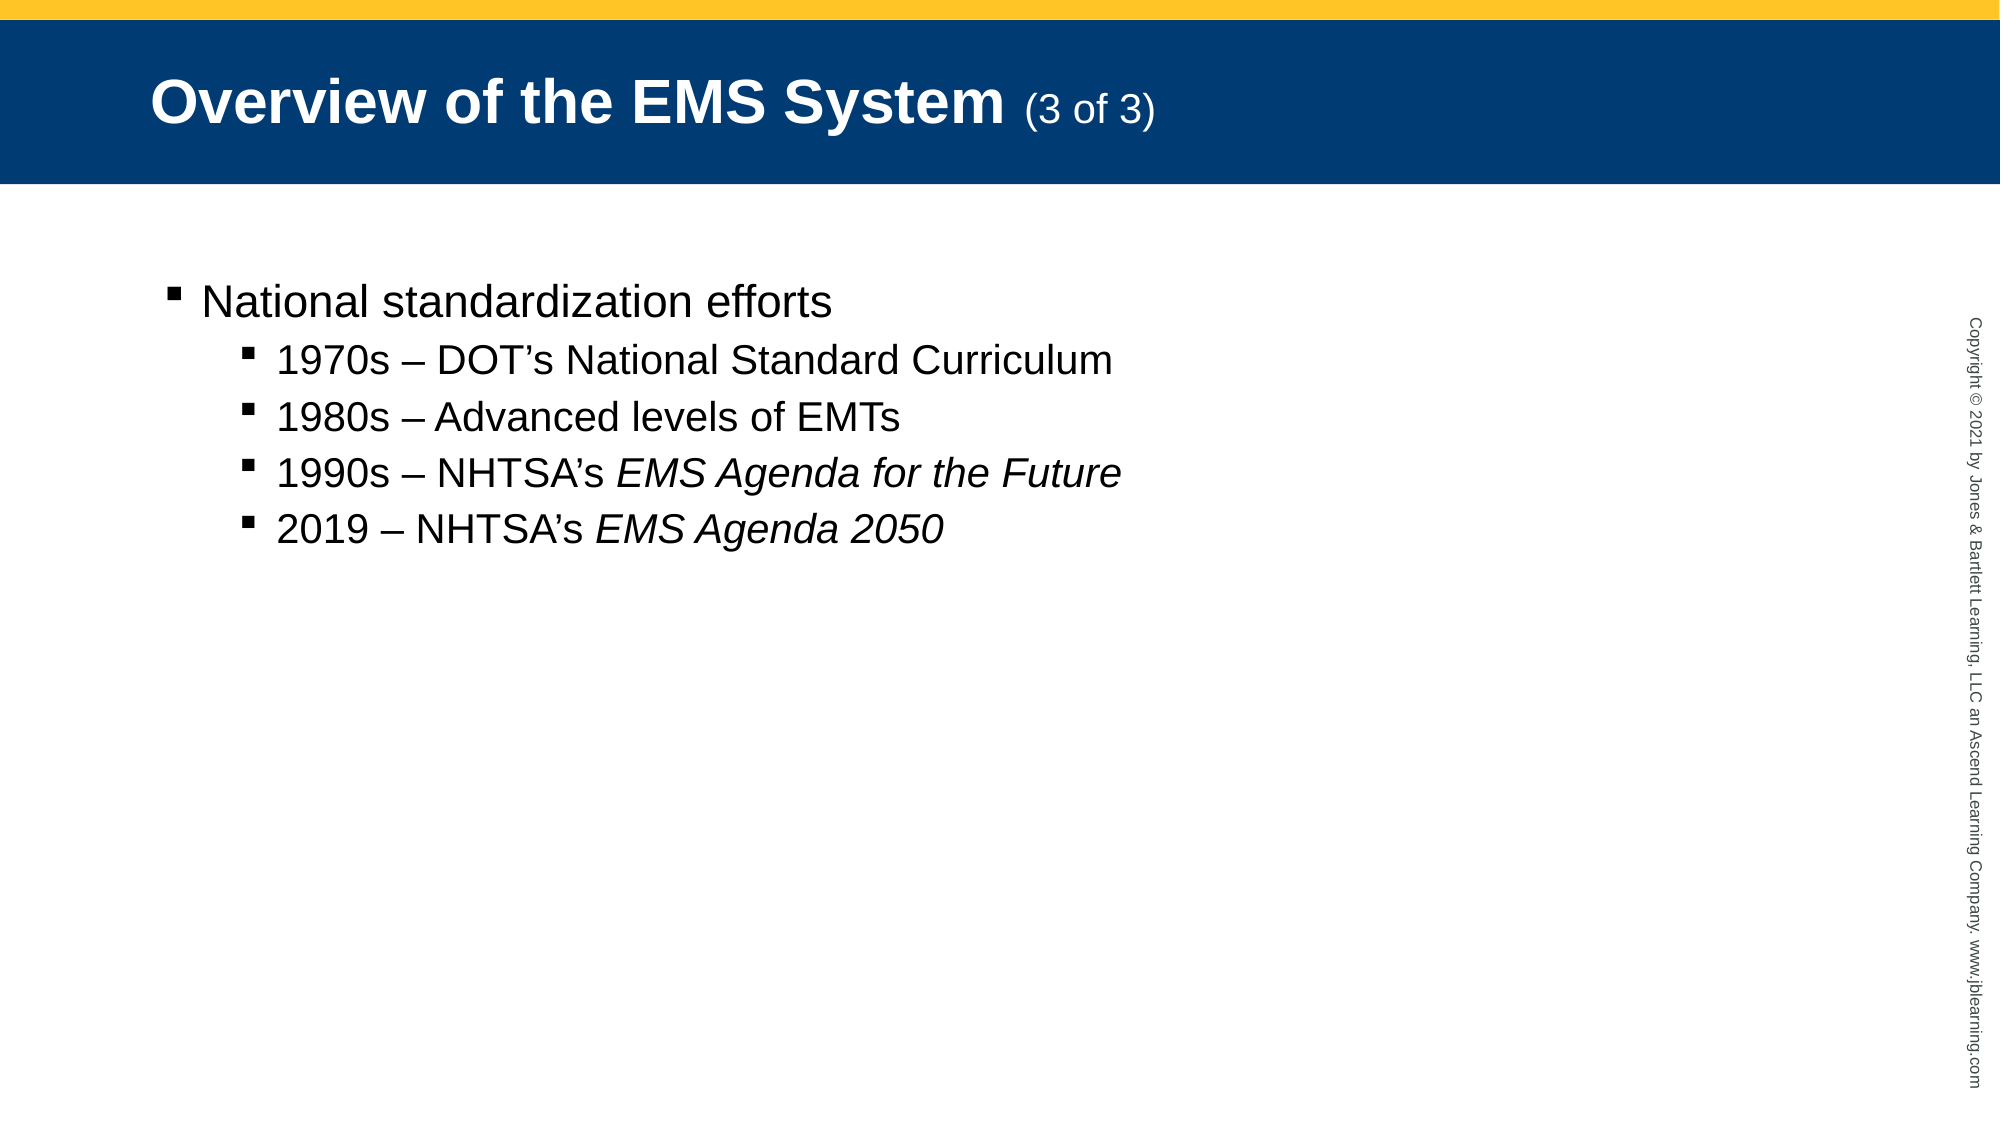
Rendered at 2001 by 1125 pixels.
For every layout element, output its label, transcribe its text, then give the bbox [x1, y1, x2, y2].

list National standardization efforts 1970s – DOT’s National Standard Curriculum 1980s – Advanced levels of EMTs 1990s – NHTSA’s EMS Agenda for the Future 2019 – NHTSA’s EMS Agenda 2050 [148, 241, 1861, 896]
title Overview of the EMS System (3 of 3) [0, 19, 2000, 185]
